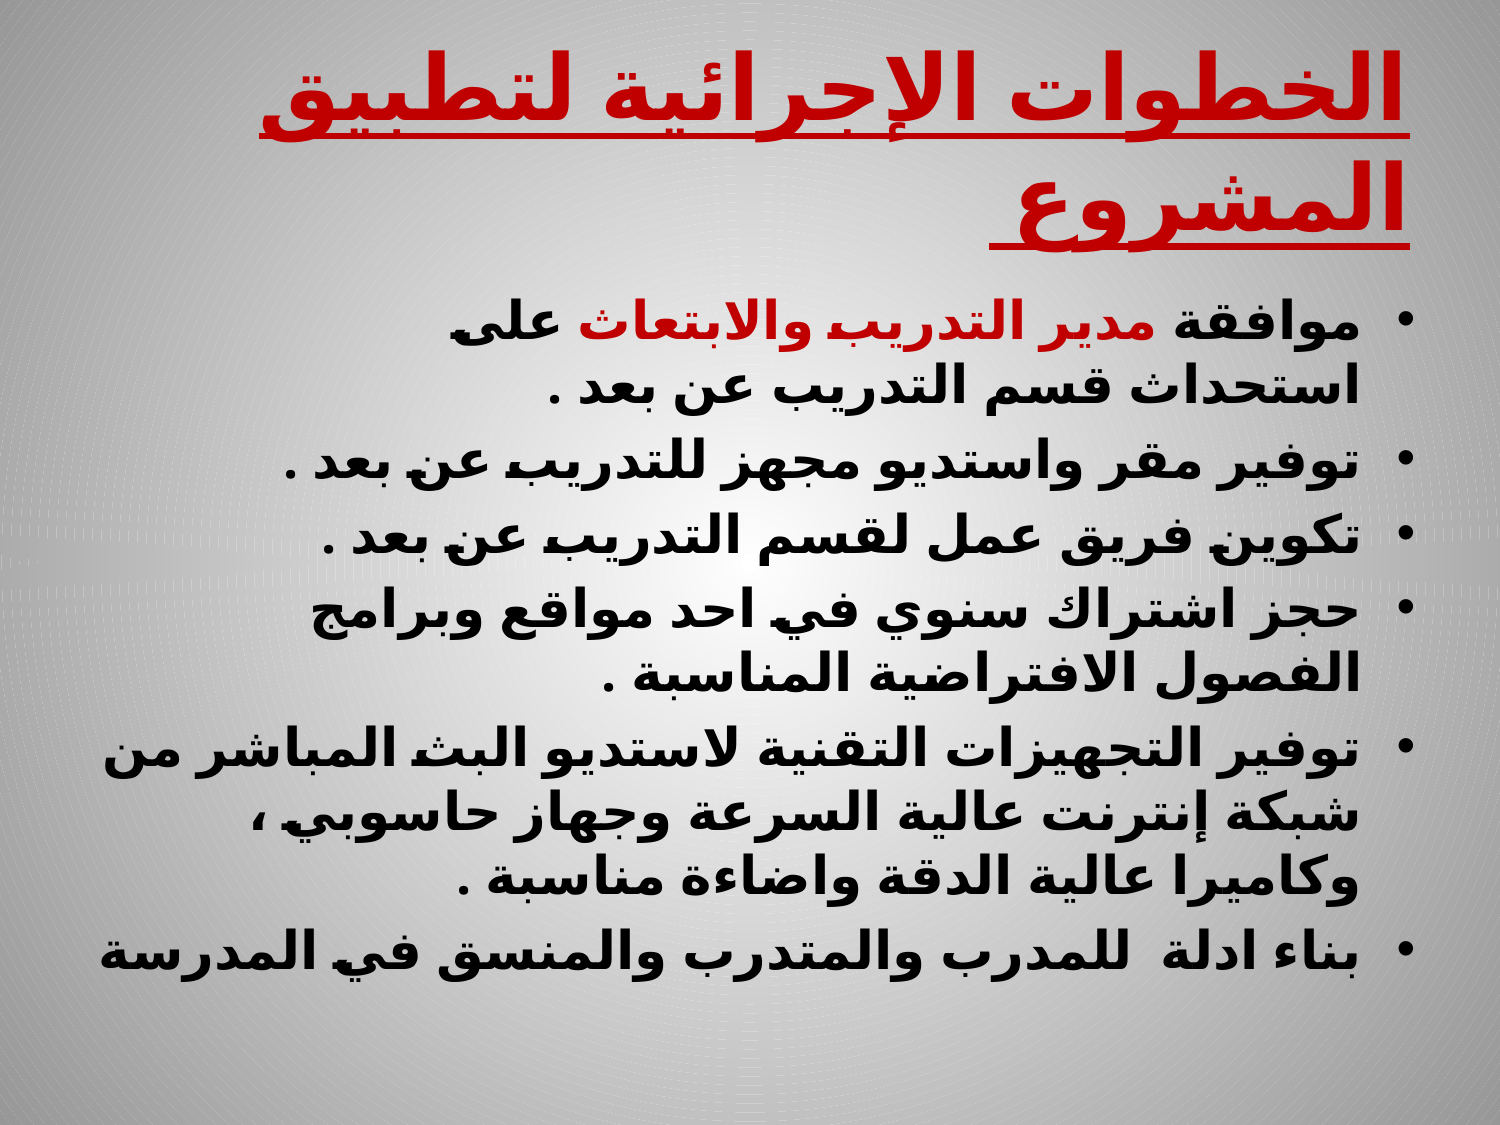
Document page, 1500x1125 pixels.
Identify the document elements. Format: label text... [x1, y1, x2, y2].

title الخطوات الإجرائية لتطبيق المشروع [75, 45, 1425, 233]
list موافقة مدير التدريب والابتعاث على استحداث قسم التدريب عن بعد . توفير مقر واستديو مجهز للتدريب عن بعد . تكوين فريق عمل لقسم التدريب عن بعد . حجز اشتراك سنوي في احد مواقع وبرامج الفصول الافتراضية المناسبة . توفير التجهيزات التقنية لاستديو البث المباشر من شبكة إنترنت عالية السرعة وجهاز حاسوبي ، وكاميرا عالية الدقة واضاءة مناسبة . بناء ادلة للمدرب والمتدرب والمنسق في المدرسة [76, 278, 1427, 1022]
